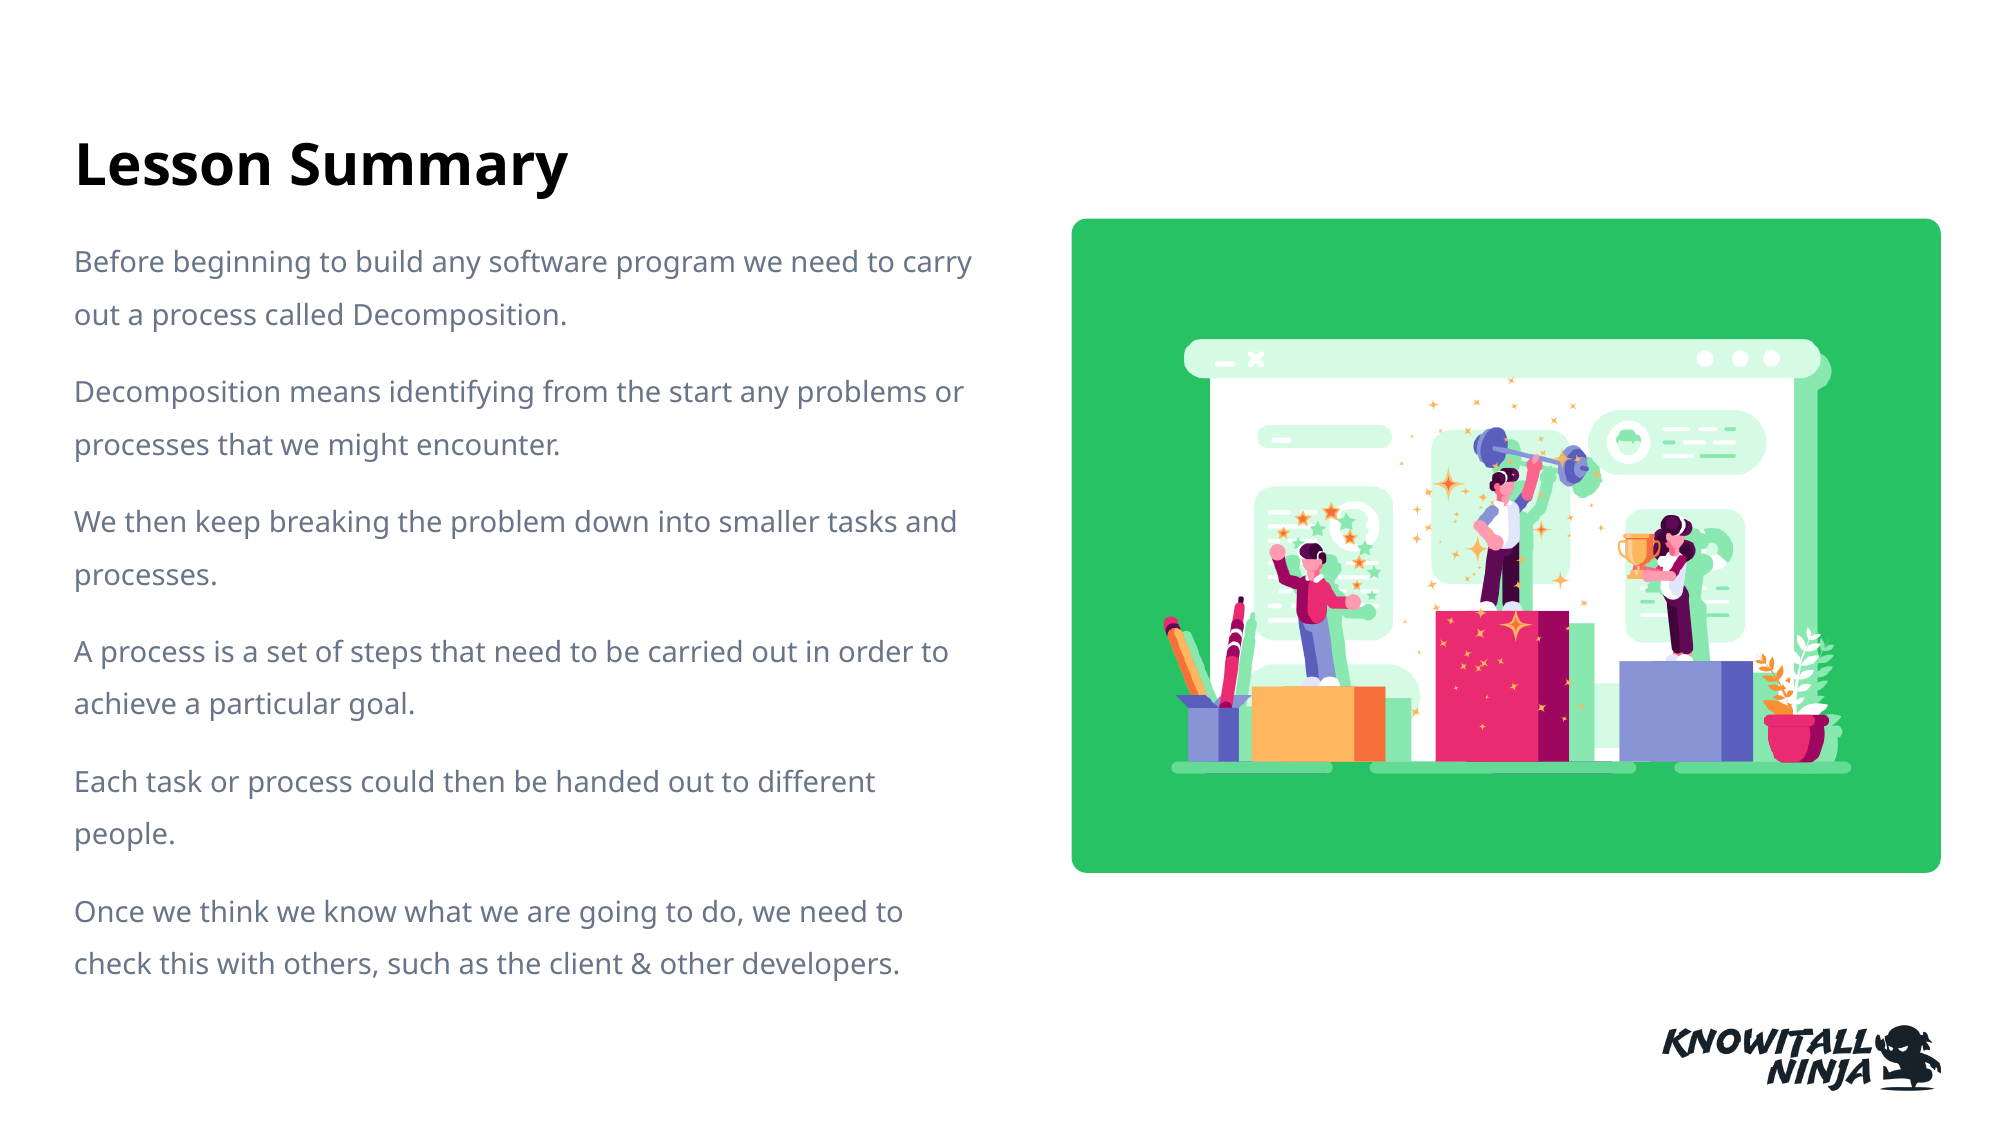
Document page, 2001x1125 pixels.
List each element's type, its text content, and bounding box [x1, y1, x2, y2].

list Before beginning to build any software program we need to carry out a process called Decomposition. Decomposition means identifying from the start any problems or processes that we might encounter. We then keep breaking the problem down into smaller tasks and processes. A process is a set of steps that need to be carried out in order to achieve a particular goal. Each task or process could then be handed out to different people. Once we think we know what we are going to do, we need to check this with others, such as the client & other developers. [59, 218, 1000, 1091]
picture [1662, 1025, 1941, 1091]
picture [1071, 218, 1942, 874]
title Lesson Summary [59, 117, 1000, 206]
